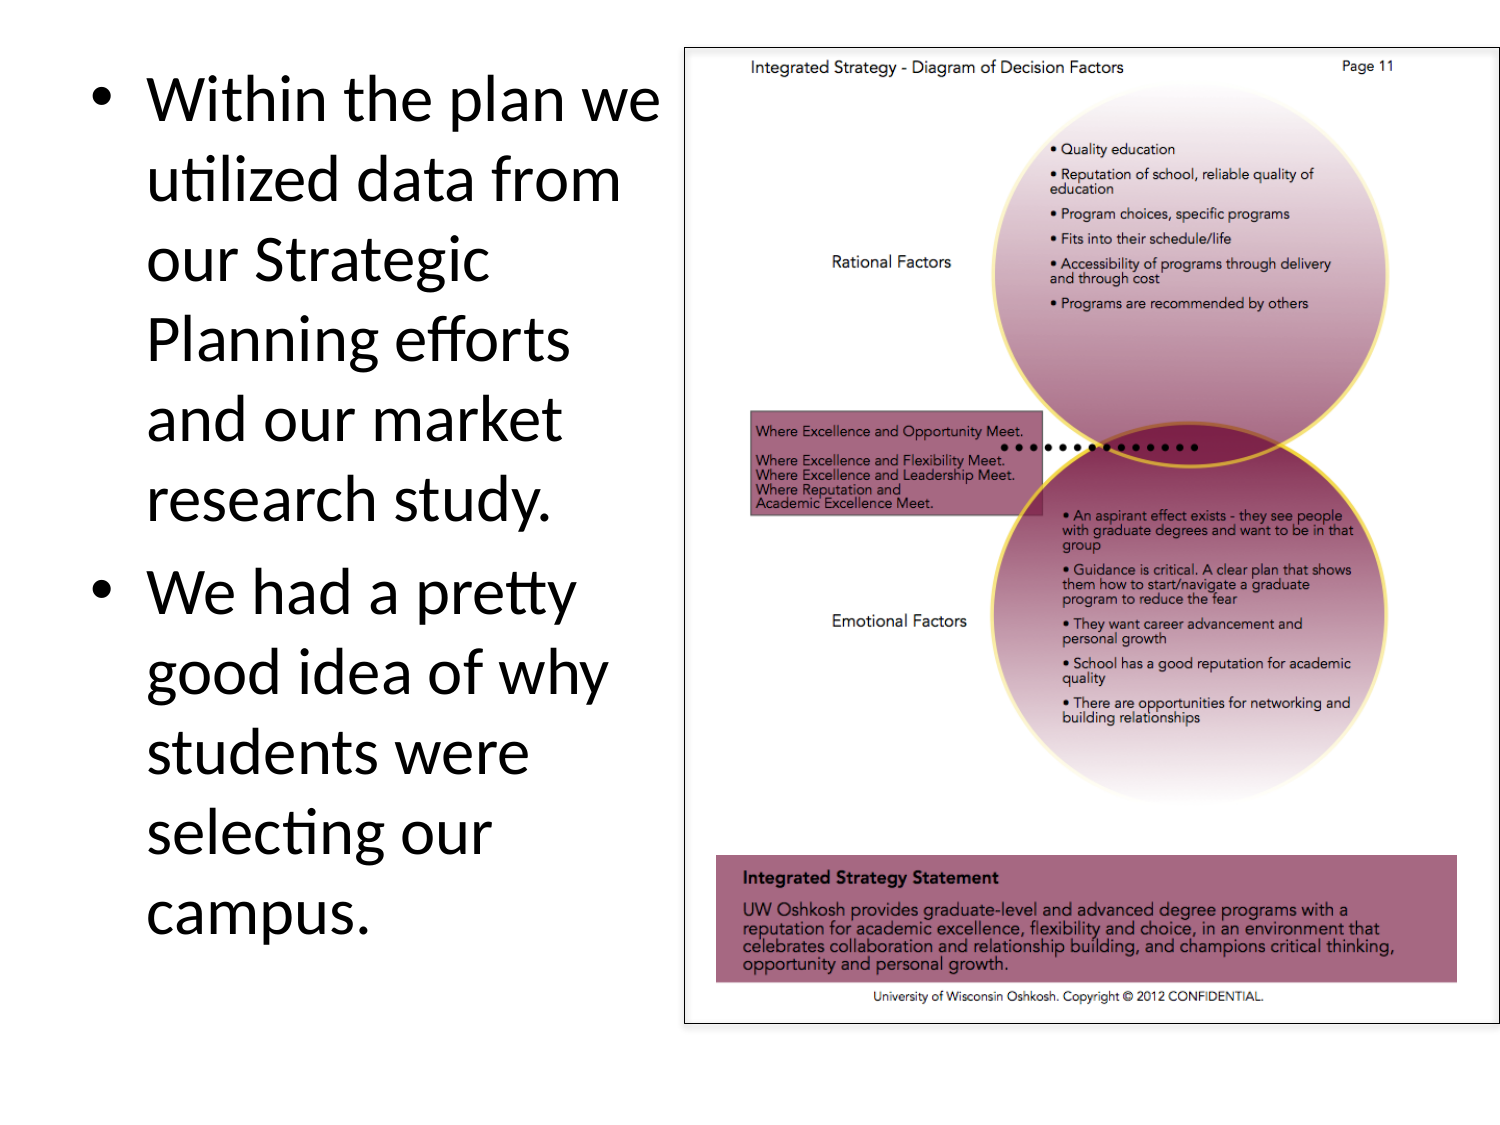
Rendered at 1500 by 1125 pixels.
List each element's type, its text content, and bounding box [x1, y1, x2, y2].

list Within the plan we utilized data from our Strategic Planning efforts and our market research study. We had a pretty good idea of why students were selecting our campus. [75, 47, 685, 1088]
picture [716, 47, 1426, 814]
text_box [684, 47, 1500, 1024]
picture [716, 855, 1457, 1024]
